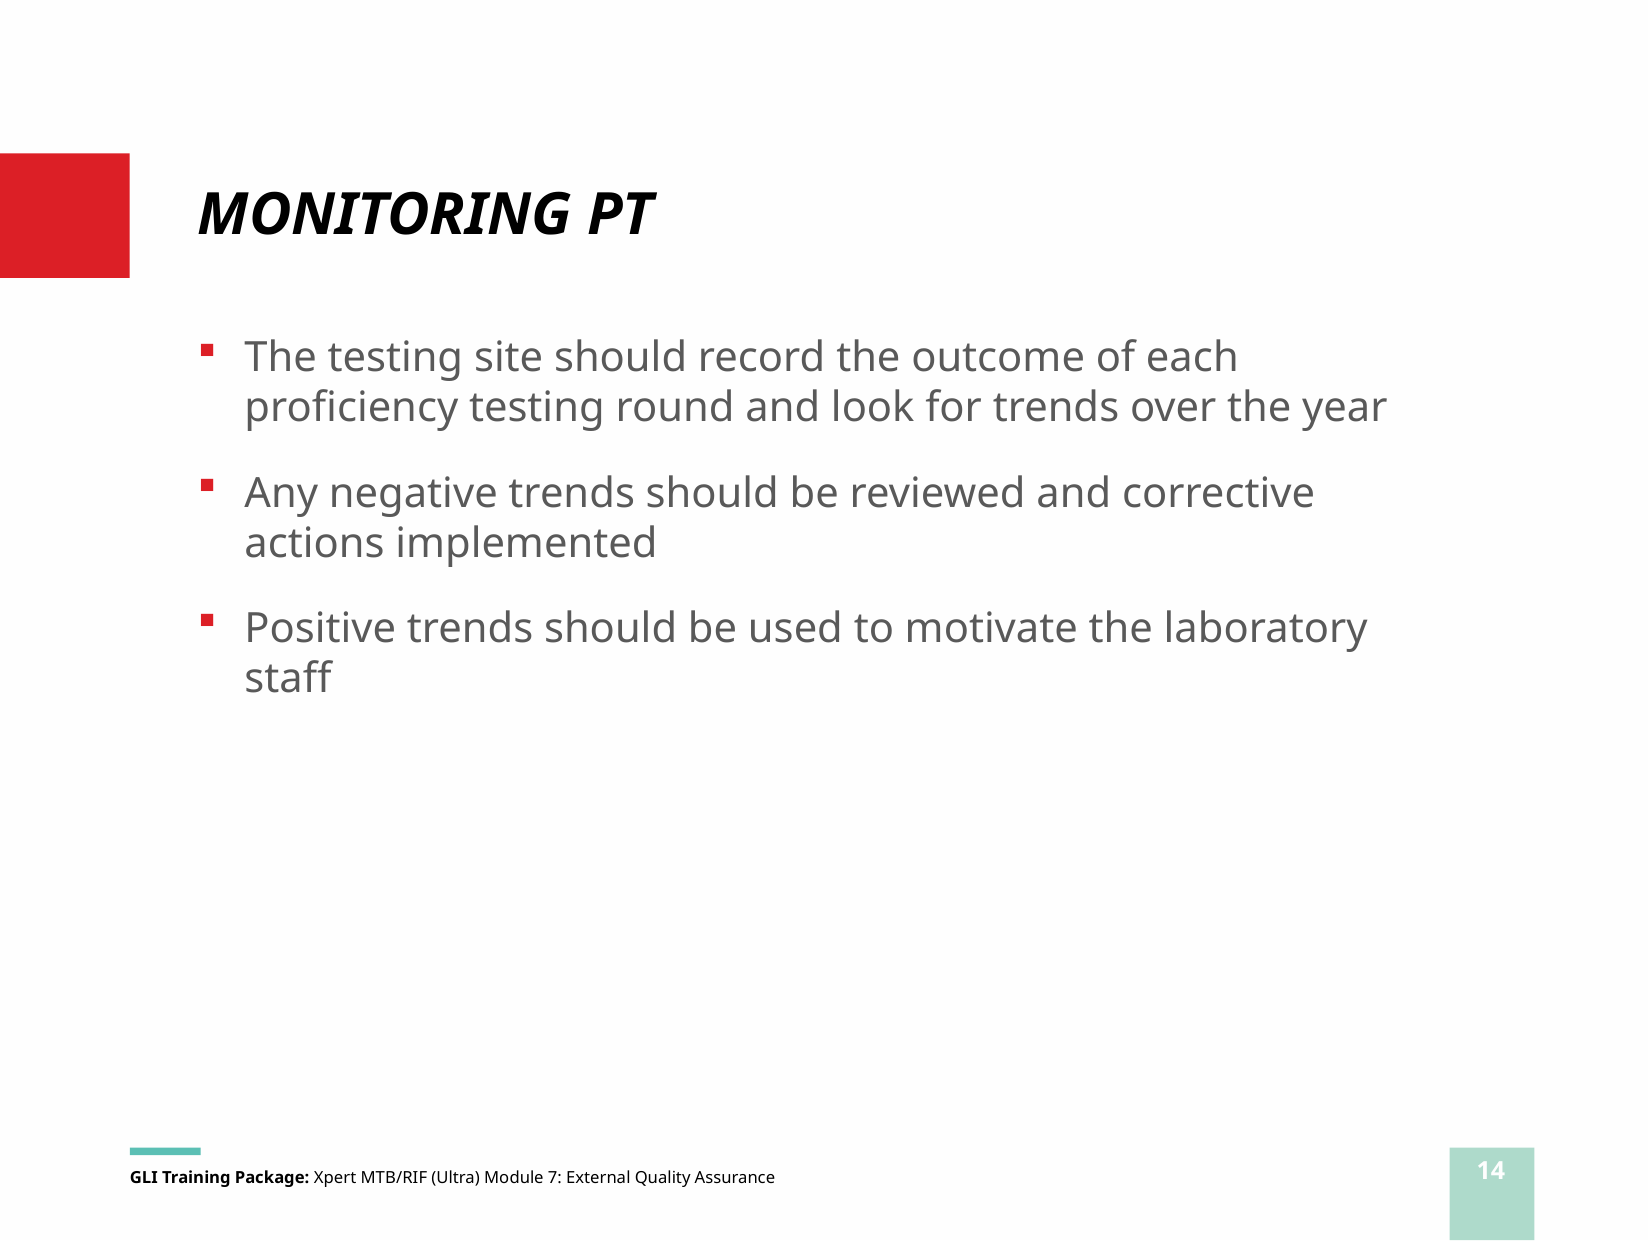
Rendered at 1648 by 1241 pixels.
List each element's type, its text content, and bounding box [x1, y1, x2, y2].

title MONITORING PT [197, 153, 1450, 278]
list The testing site should record the outcome of each proficiency testing round and look for trends over the year Any negative trends should be reviewed and corrective actions implemented Positive trends should be used to motivate the laboratory staff [197, 330, 1450, 1087]
